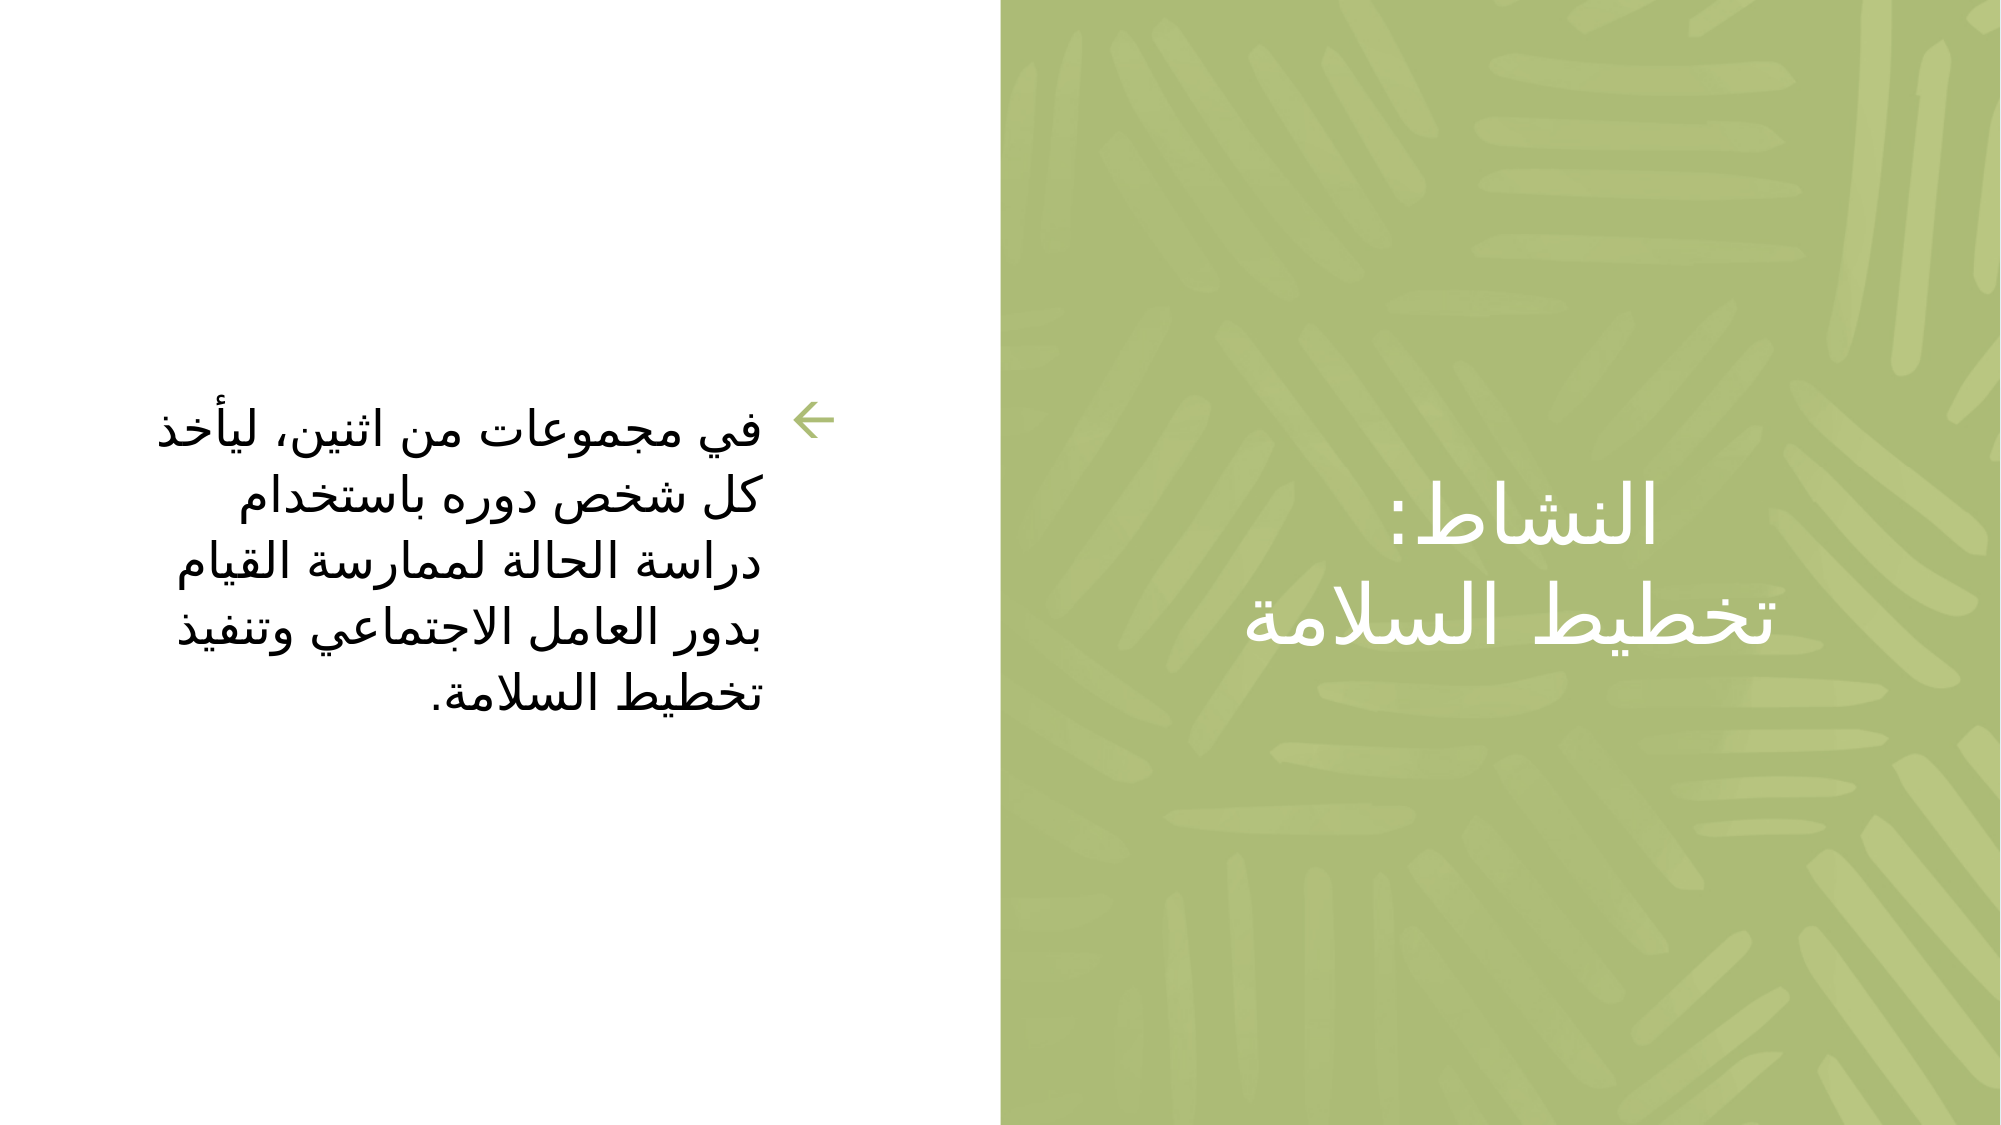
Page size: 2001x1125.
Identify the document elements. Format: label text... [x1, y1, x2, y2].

picture [0, 0, 2001, 1125]
title النشاط: تخطيط السلامة [1118, 434, 1902, 688]
list في مجموعات من اثنين، ليأخذ كل شخص دوره باستخدام دراسة الحالة لممارسة القيام بدور العامل الاجتماعي وتنفيذ تخطيط السلامة. [111, 140, 847, 971]
